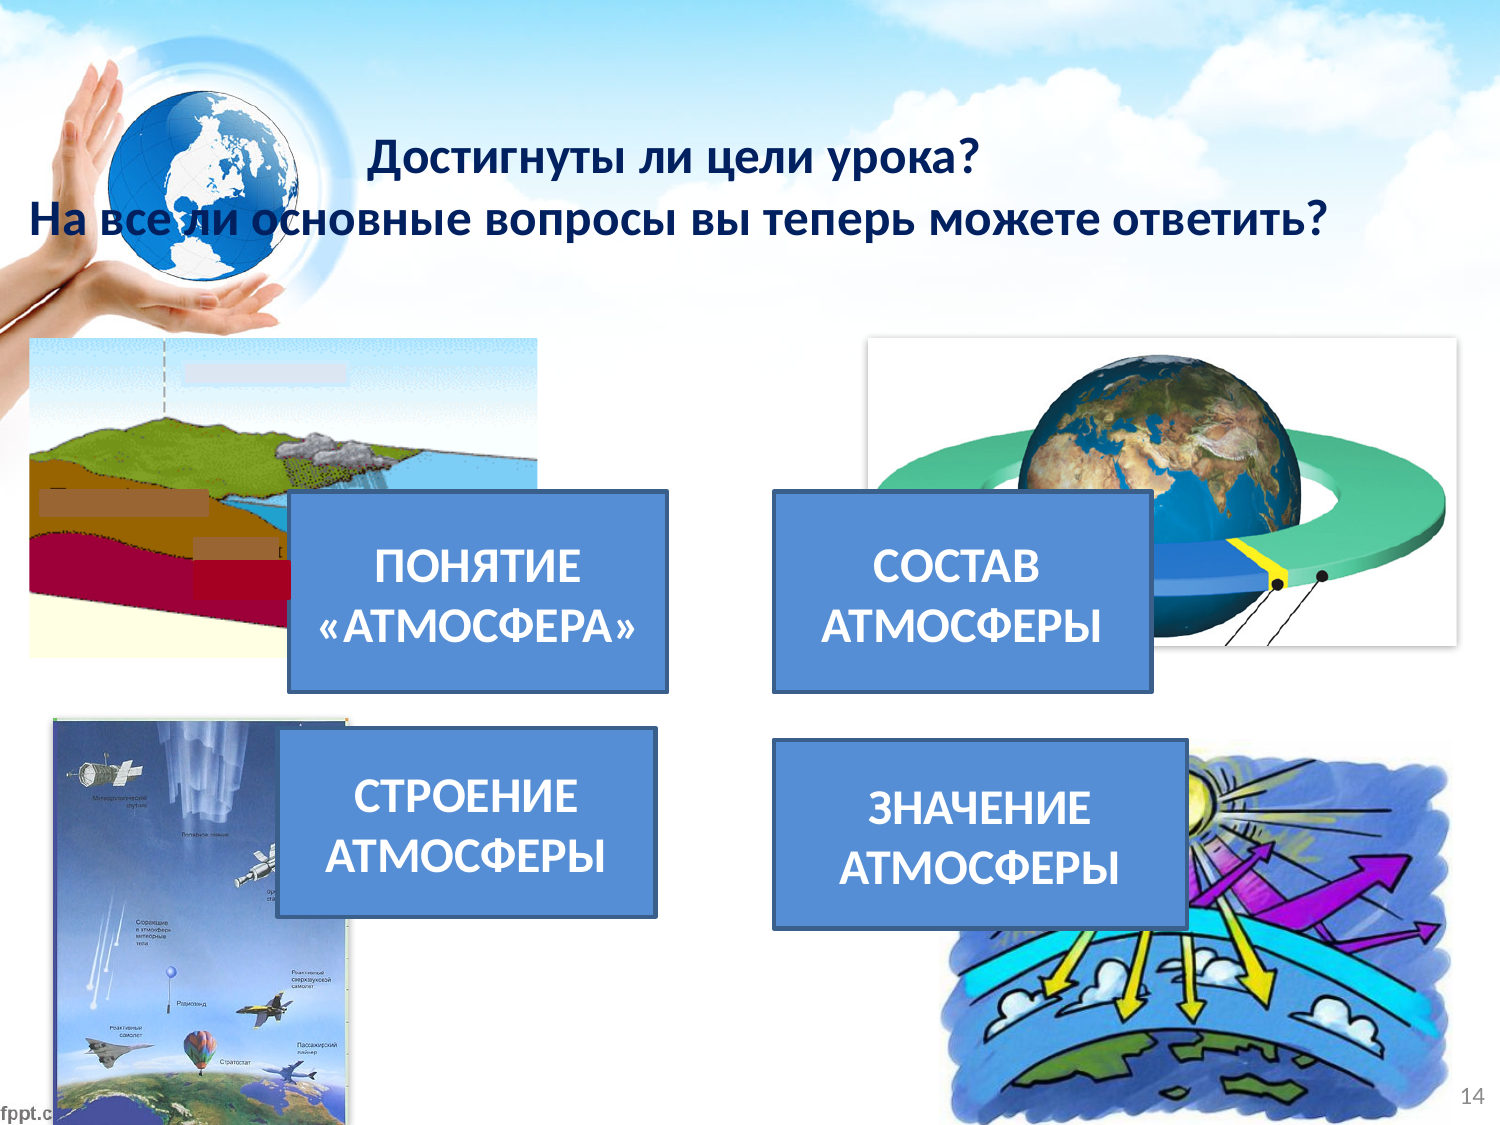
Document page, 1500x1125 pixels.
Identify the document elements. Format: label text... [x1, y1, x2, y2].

slide_number 14 [1458, 1065, 1500, 1125]
text_box ПОНЯТИЕ «АТМОСФЕРА» [287, 489, 669, 694]
text_box СТРОЕНИЕ АТМОСФЕРЫ [352, 726, 658, 919]
text_box СОСТАВ АТМОСФЕРЫ [772, 489, 1154, 694]
picture [0, 0, 1500, 1125]
text_box ЗНАЧЕНИЕ АТМОСФЕРЫ [772, 738, 939, 931]
title Достигнуты ли цели урока? На все ли основные вопросы вы теперь можете ответить? [0, 90, 1350, 278]
